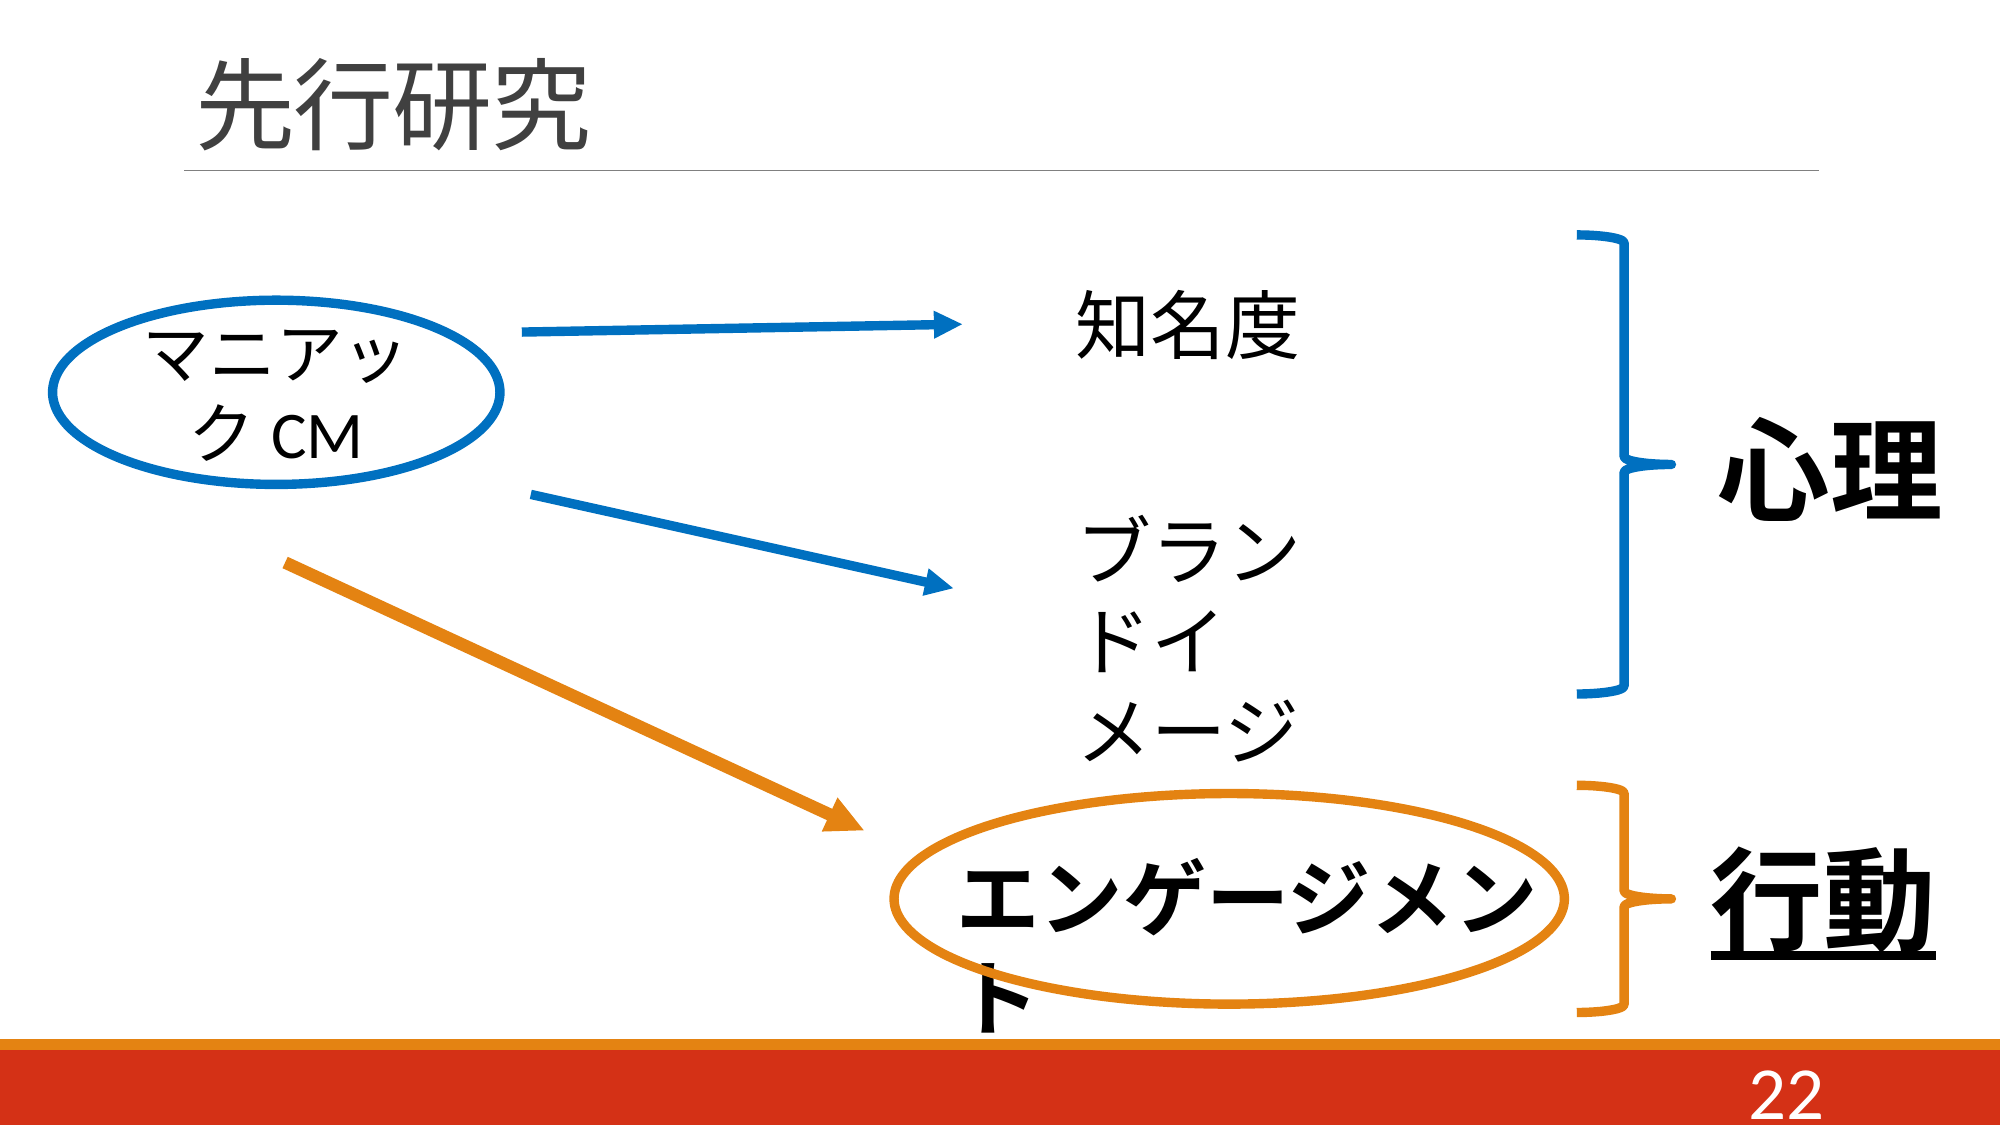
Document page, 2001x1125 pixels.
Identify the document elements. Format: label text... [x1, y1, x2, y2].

text_box エンゲージメント [941, 838, 1571, 1054]
text_box [1576, 784, 1673, 1014]
text_box マニアックCM [51, 298, 502, 486]
text_box 行動 [1695, 823, 1983, 973]
text_box [892, 792, 1566, 1006]
text_box ブランドイメージ [1061, 497, 1385, 782]
title 先行研究 [180, 28, 1830, 171]
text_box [521, 323, 963, 333]
text_box 心理 [1702, 392, 2000, 543]
text_box 知名度 [1061, 271, 1450, 376]
text_box [1576, 233, 1673, 696]
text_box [284, 561, 865, 831]
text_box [530, 493, 954, 589]
slide_number 22 [1624, 1059, 1840, 1120]
